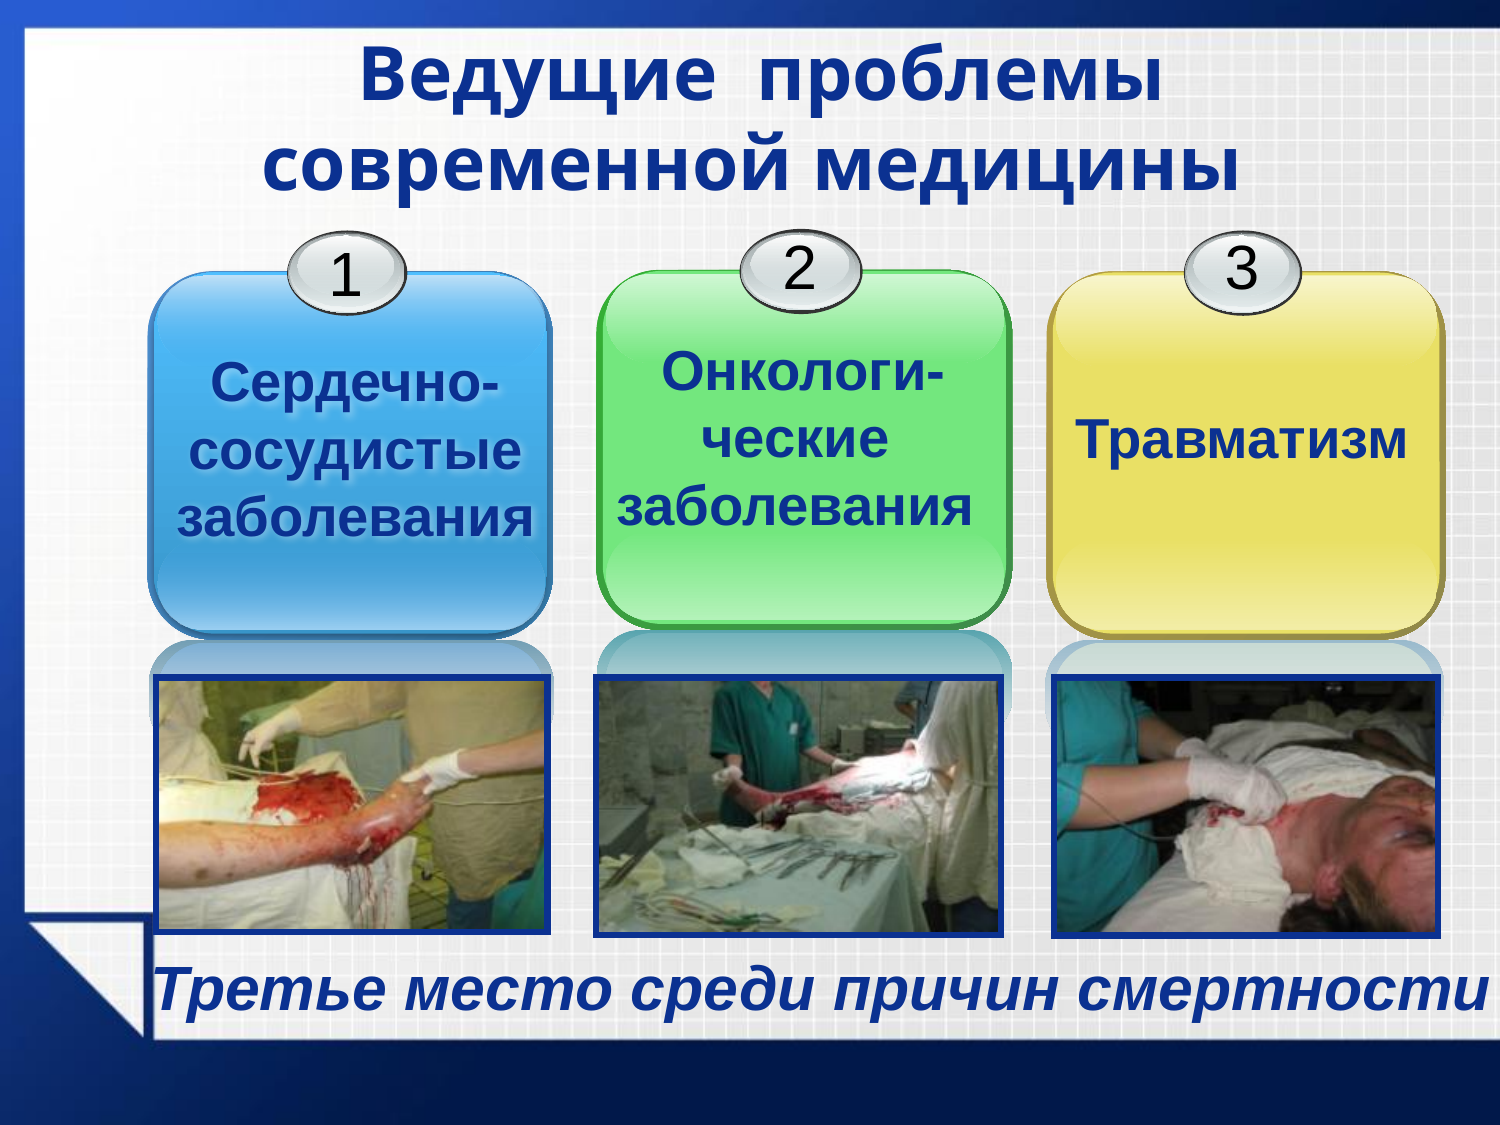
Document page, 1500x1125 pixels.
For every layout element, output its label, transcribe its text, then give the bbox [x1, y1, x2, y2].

text_box Третье место среди причин смертности [135, 940, 1500, 1031]
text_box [596, 219, 1013, 740]
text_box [1045, 219, 1471, 752]
text_box Ведущие проблемы современной медицины [183, 54, 1341, 177]
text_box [147, 226, 562, 752]
picture [0, 0, 1500, 1125]
